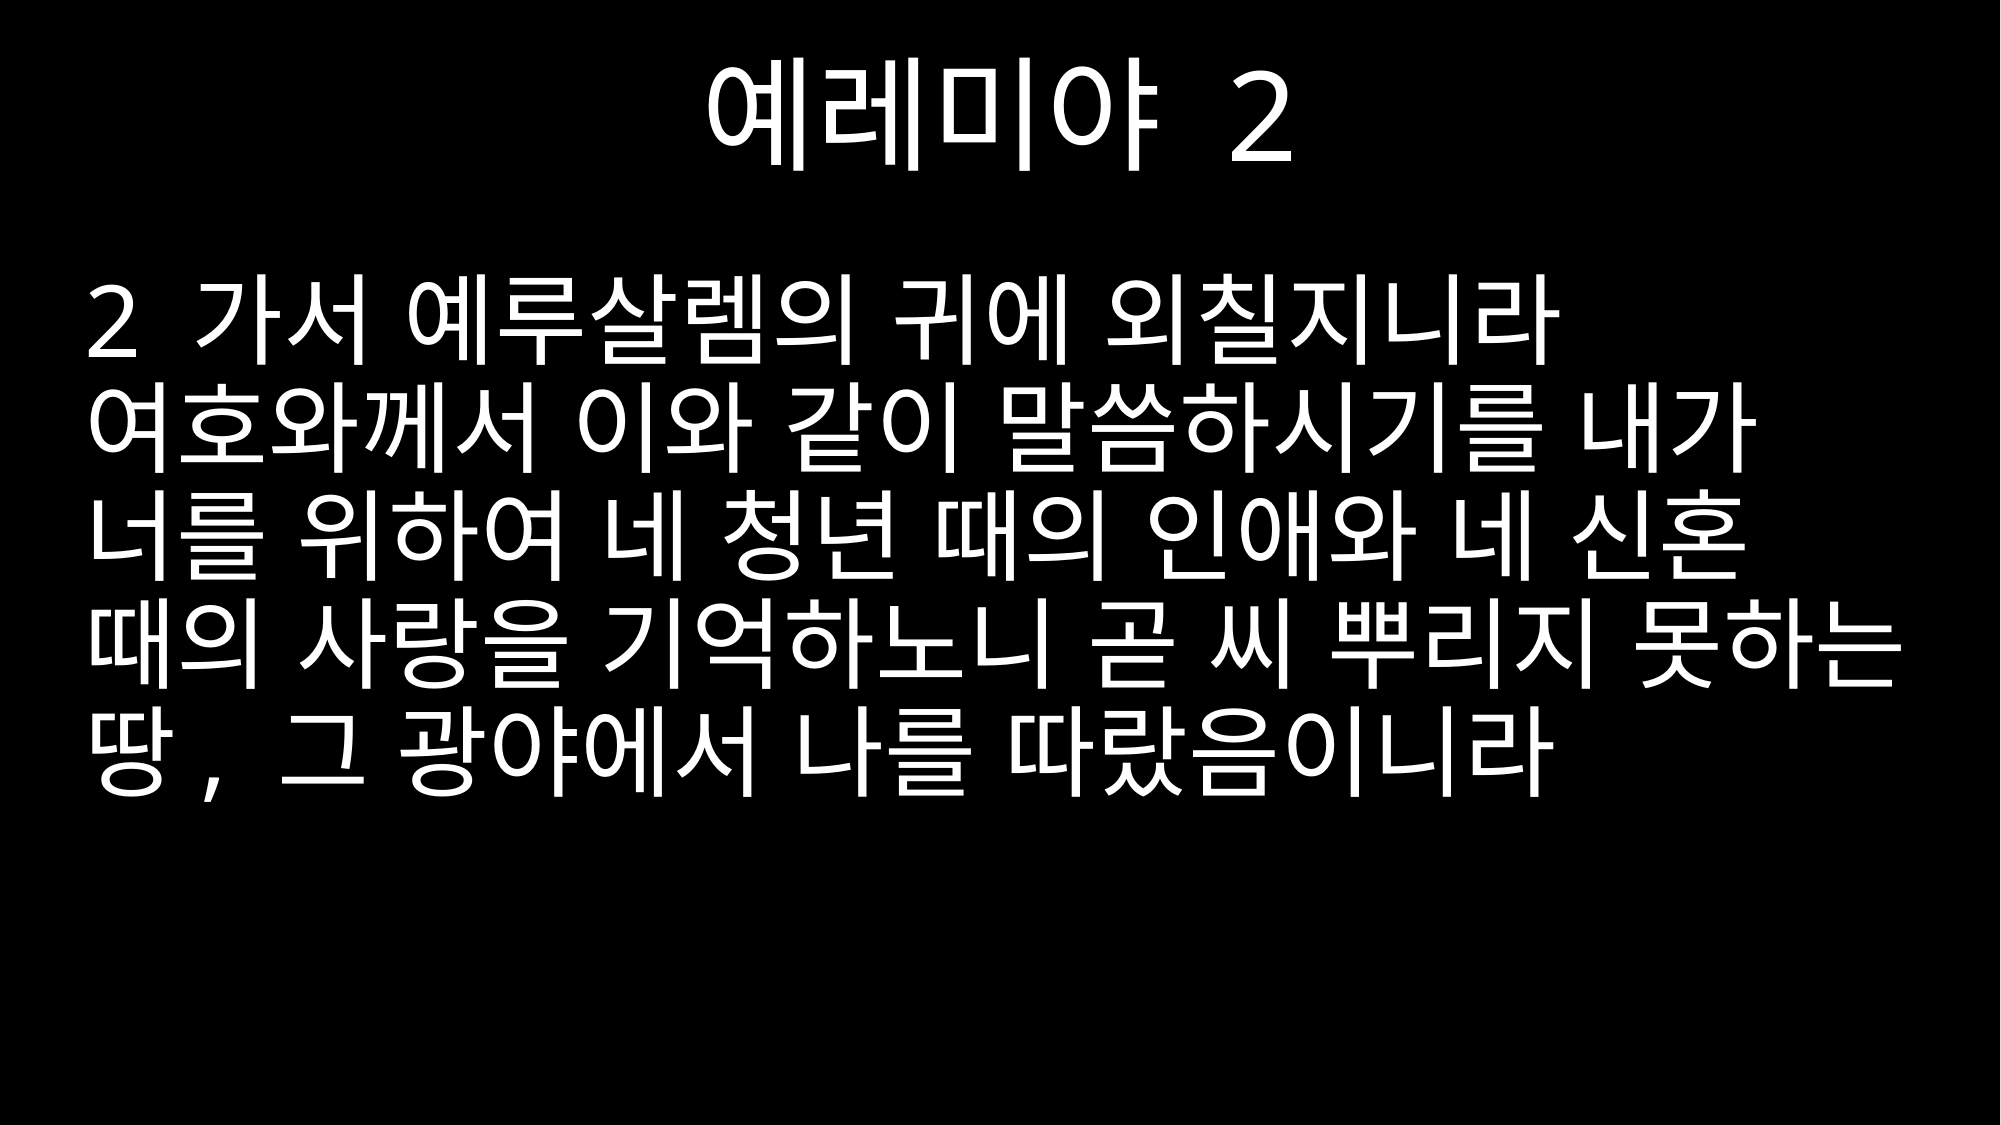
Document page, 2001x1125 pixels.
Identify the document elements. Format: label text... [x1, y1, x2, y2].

picture [0, 0, 2001, 1125]
footer 예레미야 2 [0, 32, 2000, 192]
list 2 가서 예루살렘의 귀에 외칠지니라 여호와께서 이와 같이 말씀하시기를 내가 너를 위하여 네 청년 때의 인애와 네 신혼 때의 사랑을 기억하노니 곧 씨 뿌리지 못하는 땅, 그 광야에서 나를 따랐음이니라 [69, 263, 1953, 423]
